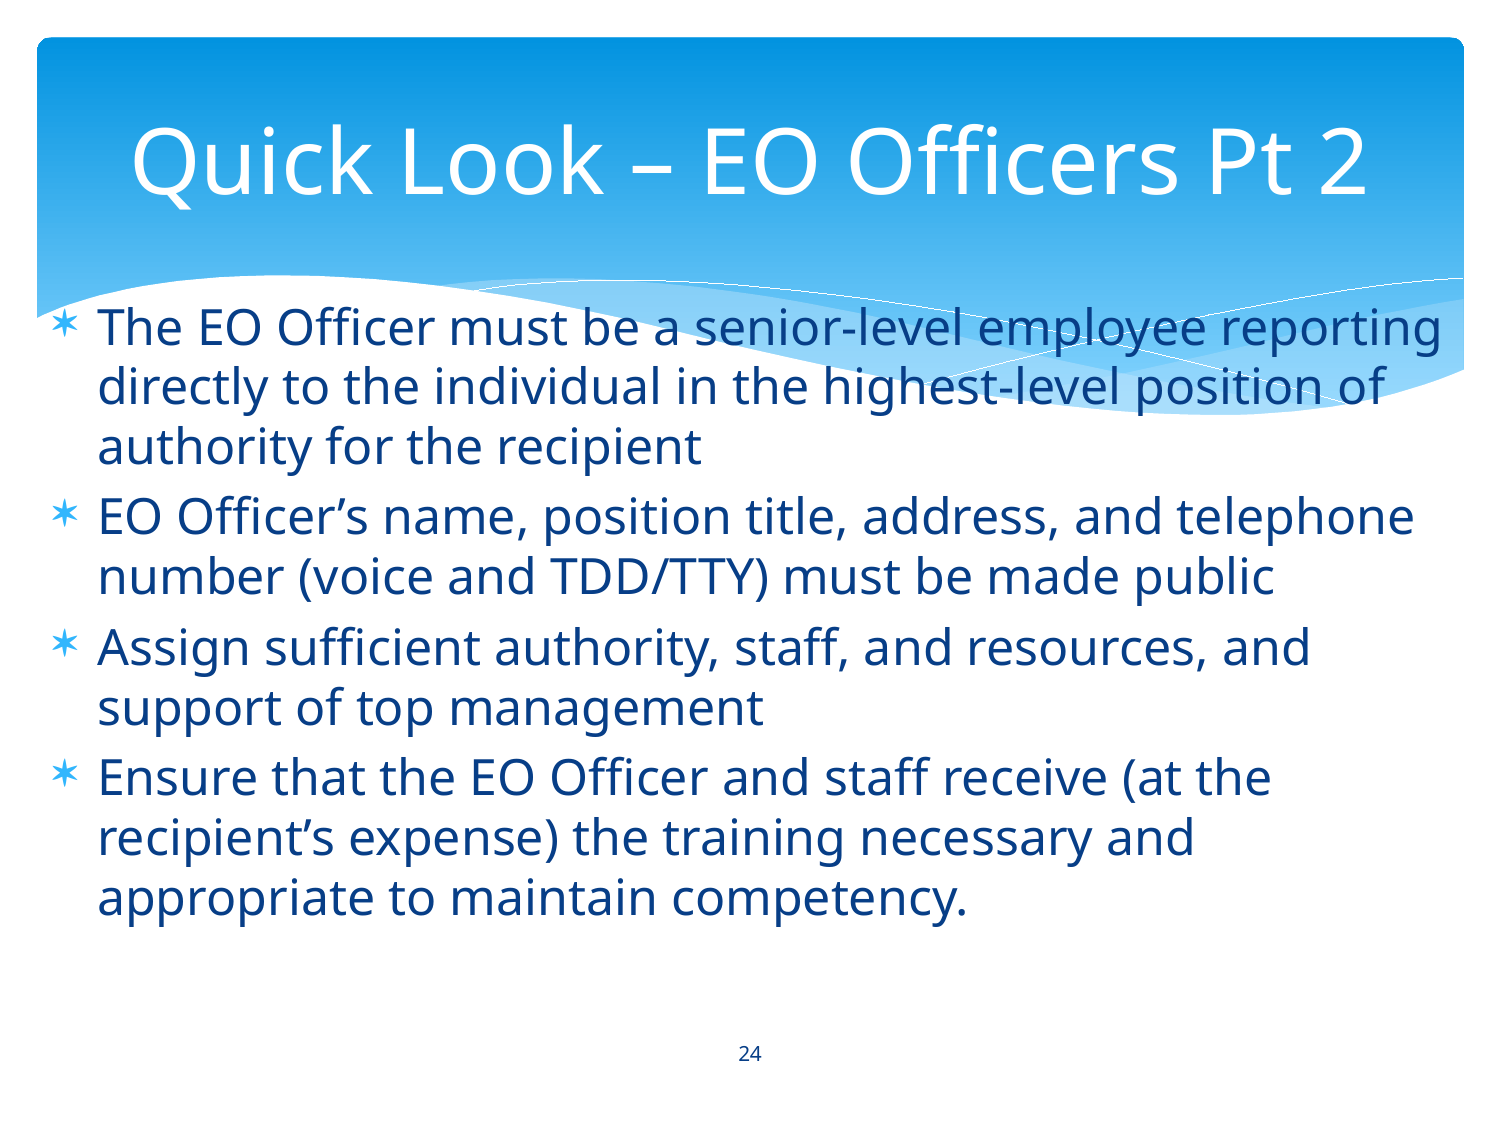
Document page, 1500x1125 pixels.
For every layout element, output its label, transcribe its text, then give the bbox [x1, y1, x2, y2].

title Quick Look – EO Officers Pt 2 [75, 55, 1425, 261]
slide_number 24 [654, 1025, 846, 1086]
list The EO Officer must be a senior-level employee reporting directly to the individual in the highest-level position of authority for the recipient EO Officer’s name, position title, address, and telephone number (voice and TDD/TTY) must be made public Assign sufficient authority, staff, and resources, and support of top management Ensure that the EO Officer and staff receive (at the recipient’s expense) the training necessary and appropriate to maintain competency. [37, 287, 1463, 1050]
